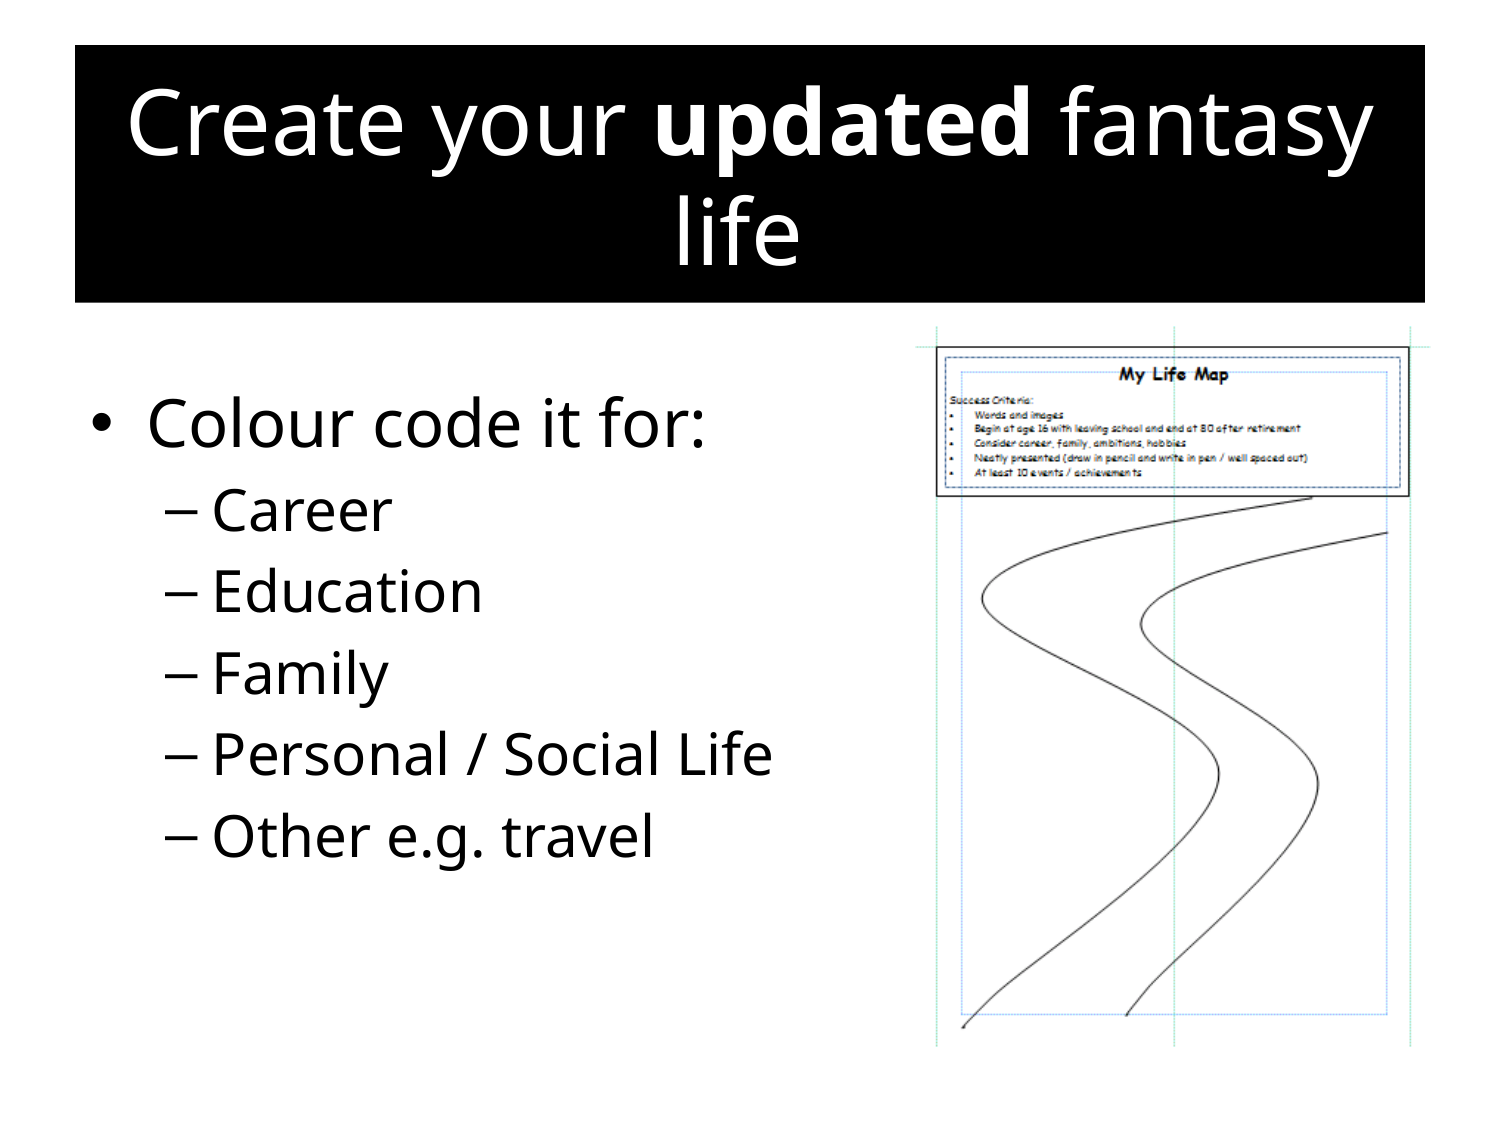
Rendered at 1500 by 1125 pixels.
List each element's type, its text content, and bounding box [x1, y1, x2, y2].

picture [915, 326, 1431, 1048]
title Create your updated fantasy life [75, 45, 1425, 303]
list Colour code it for: Career Education Family Personal / Social Life Other e.g. travel [75, 373, 833, 1005]
